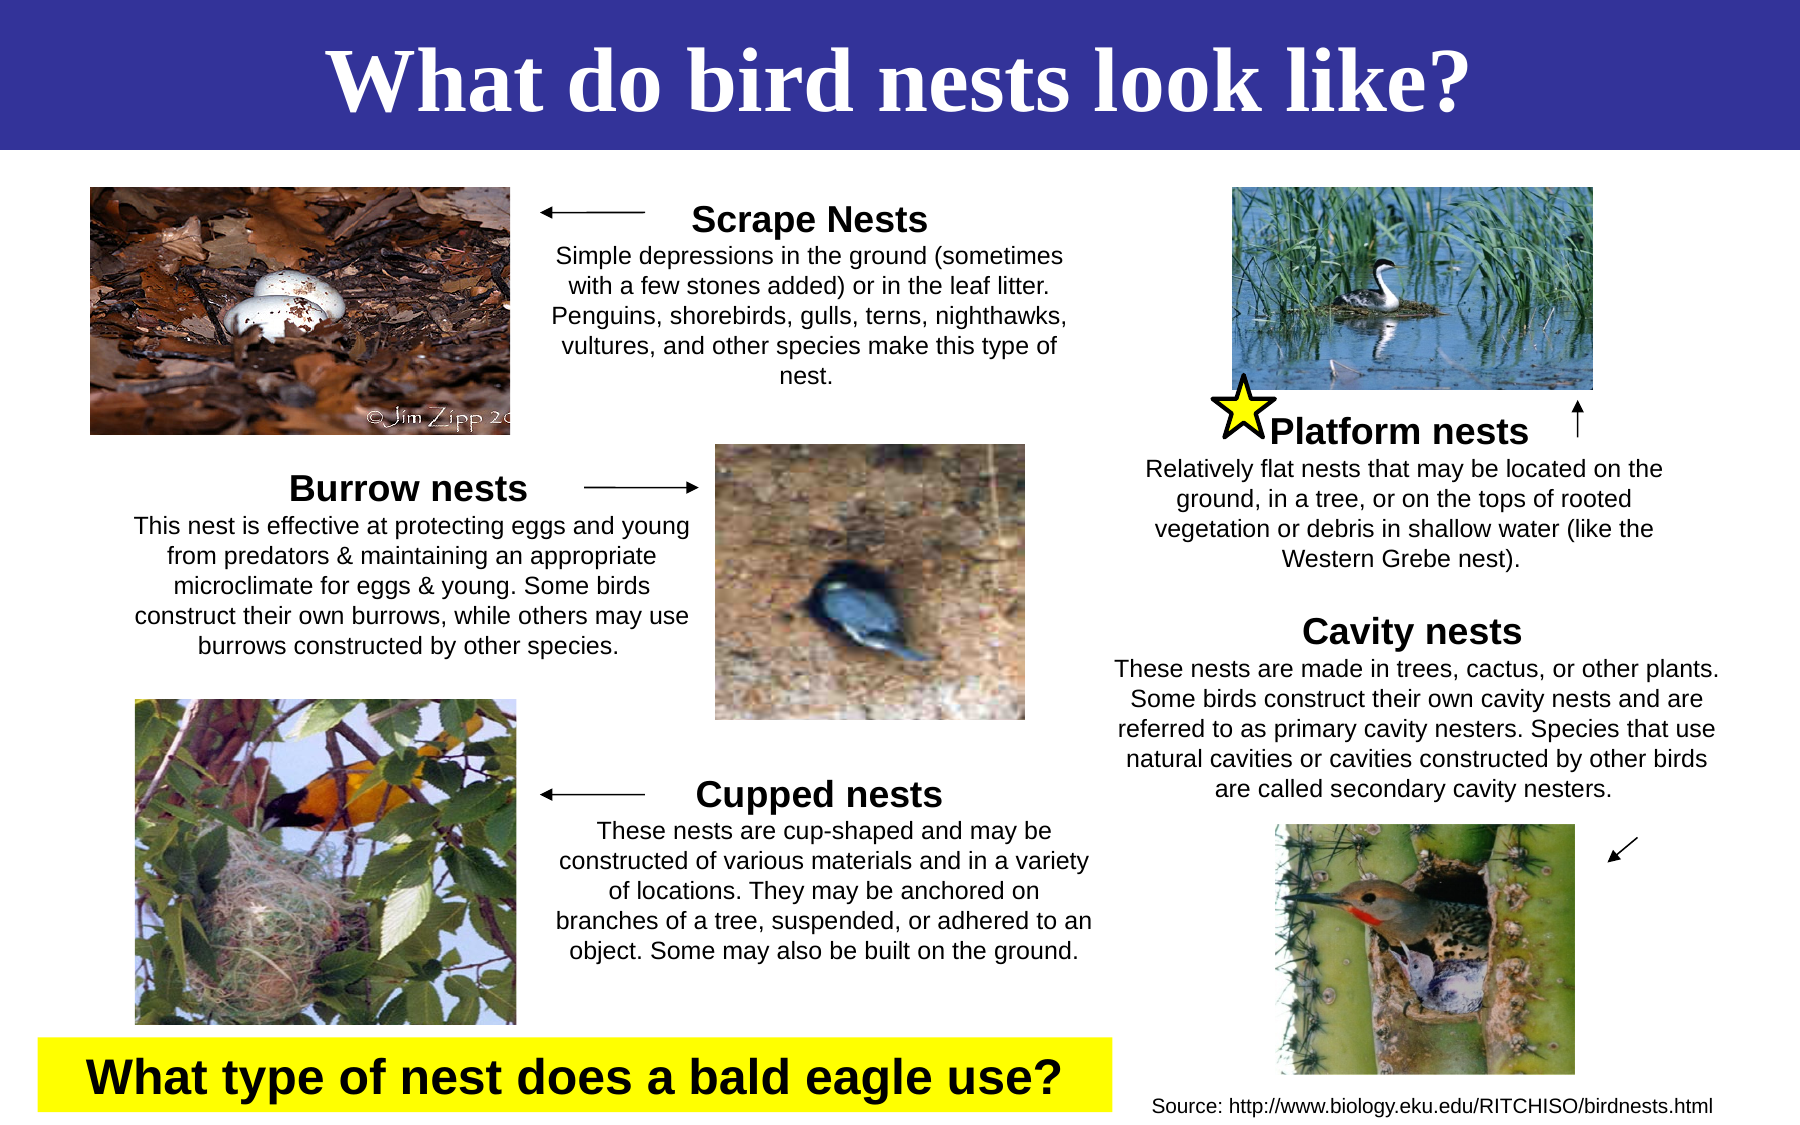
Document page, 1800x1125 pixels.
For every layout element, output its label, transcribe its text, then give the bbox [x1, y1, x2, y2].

text_box What type of nest does a bald eagle use? [37, 1037, 1113, 1113]
title What do bird nests look like? [0, 0, 1800, 151]
text_box Source: http://www.biology.eku.edu/RITCHISO/birdnests.html [1064, 1084, 1800, 1125]
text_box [109, 444, 1026, 720]
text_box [1097, 599, 1738, 1076]
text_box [1112, 187, 1698, 581]
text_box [134, 699, 1092, 1026]
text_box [89, 187, 1096, 438]
